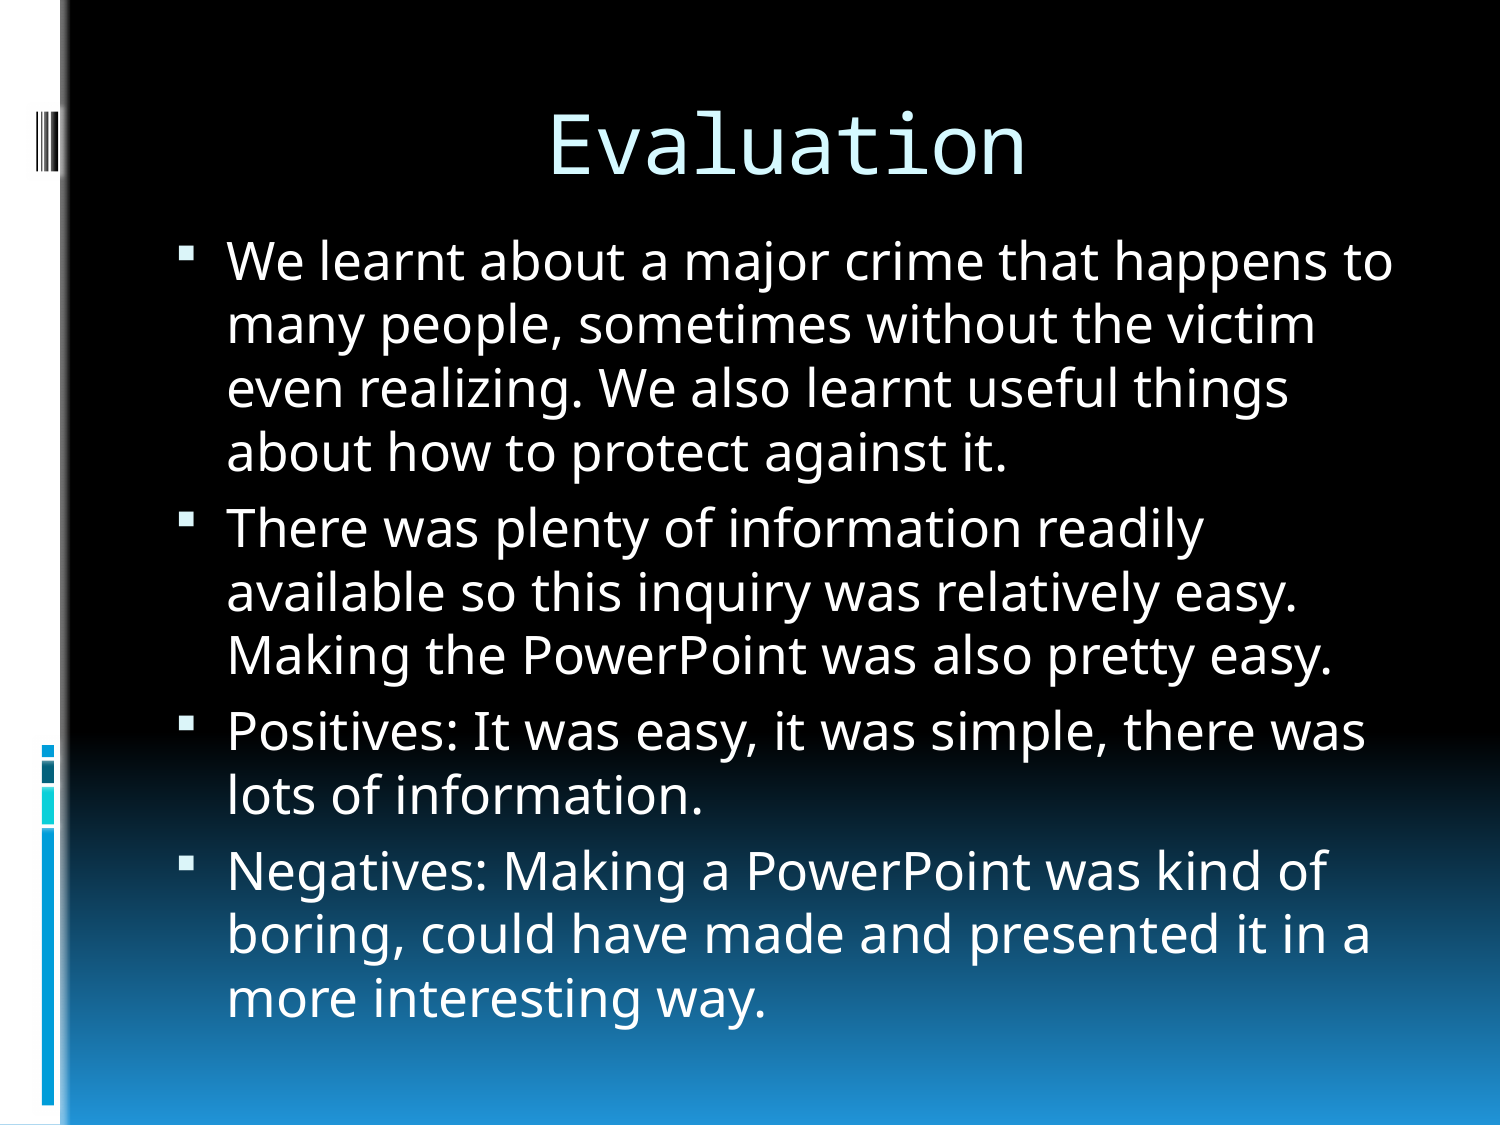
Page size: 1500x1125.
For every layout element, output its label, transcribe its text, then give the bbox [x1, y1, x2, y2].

title Evaluation [150, 83, 1425, 219]
list We learnt about a major crime that happens to many people, sometimes without the victim even realizing. We also learnt useful things about how to protect against it. There was plenty of information readily available so this inquiry was relatively easy. Making the PowerPoint was also pretty easy. Positives: It was easy, it was simple, there was lots of information. Negatives: Making a PowerPoint was kind of boring, could have made and presented it in a more interesting way. [150, 219, 1425, 1043]
